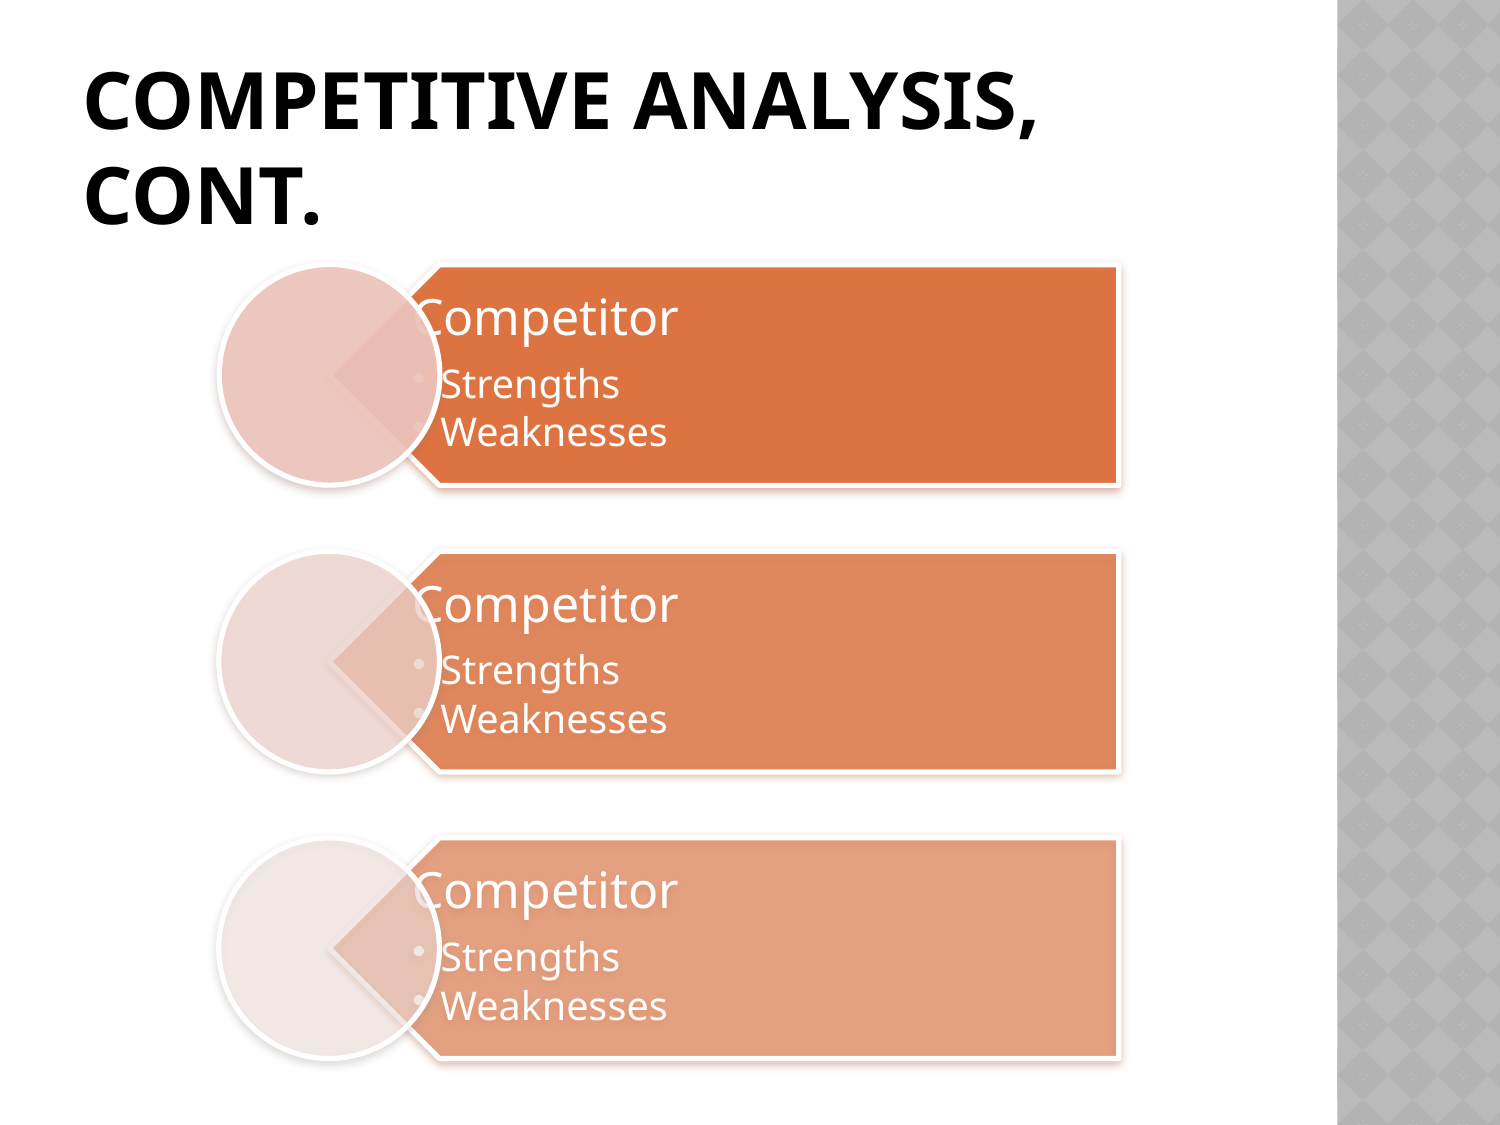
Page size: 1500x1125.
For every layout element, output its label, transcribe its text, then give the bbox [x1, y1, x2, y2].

title Competitive Analysis, Cont. [75, 52, 1263, 240]
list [74, 263, 1263, 1060]
